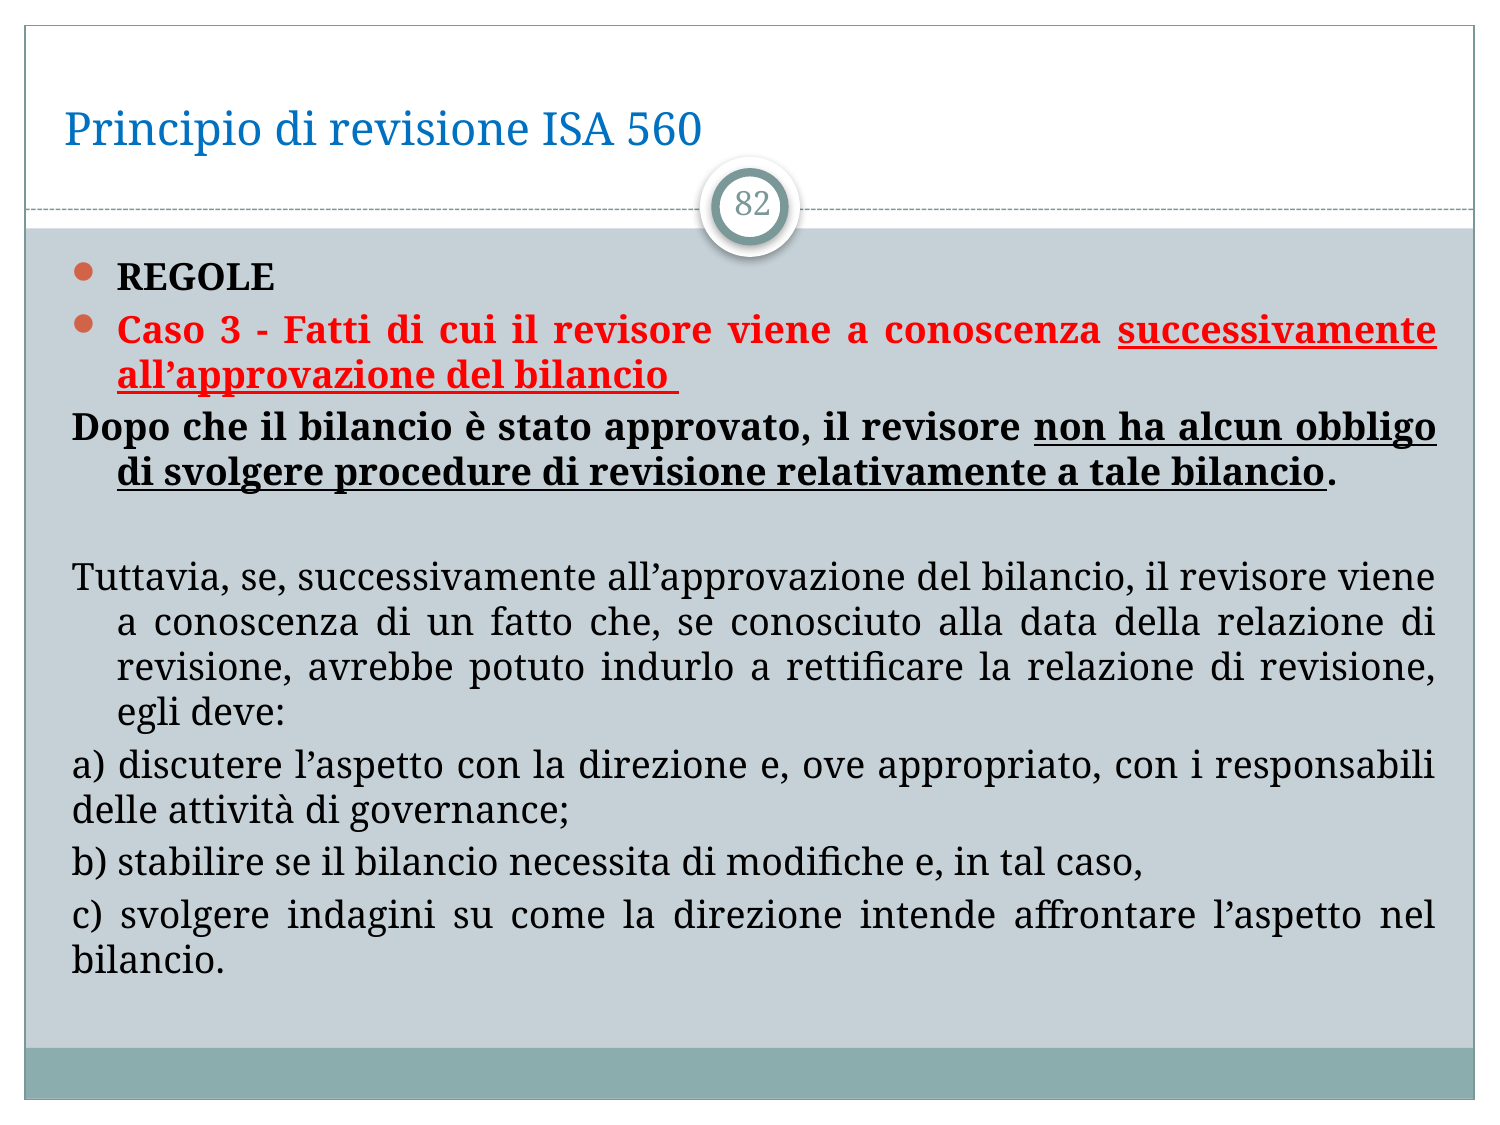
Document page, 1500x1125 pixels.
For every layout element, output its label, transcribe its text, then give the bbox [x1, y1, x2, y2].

slide_number 82 [715, 168, 791, 241]
title Principio di revisione ISA 560 [49, 37, 1450, 162]
list REGOLE Caso 3 - Fatti di cui il revisore viene a conoscenza successivamente all’approvazione del bilancio Dopo che il bilancio è stato approvato, il revisore non ha alcun obbligo di svolgere procedure di revisione relativamente a tale bilancio. Tuttavia, se, successivamente all’approvazione del bilancio, il revisore viene a conoscenza di un fatto che, se conosciuto alla data della relazione di revisione, avrebbe potuto indurlo a rettificare la relazione di revisione, egli deve: a) discutere l’aspetto con la direzione e, ove appropriato, con i responsabili delle attività di governance; b) stabilire se il bilancio necessita di modifiche e, in tal caso, c) svolgere indagini su come la direzione intende affrontare l’aspetto nel bilancio. [56, 245, 1452, 996]
